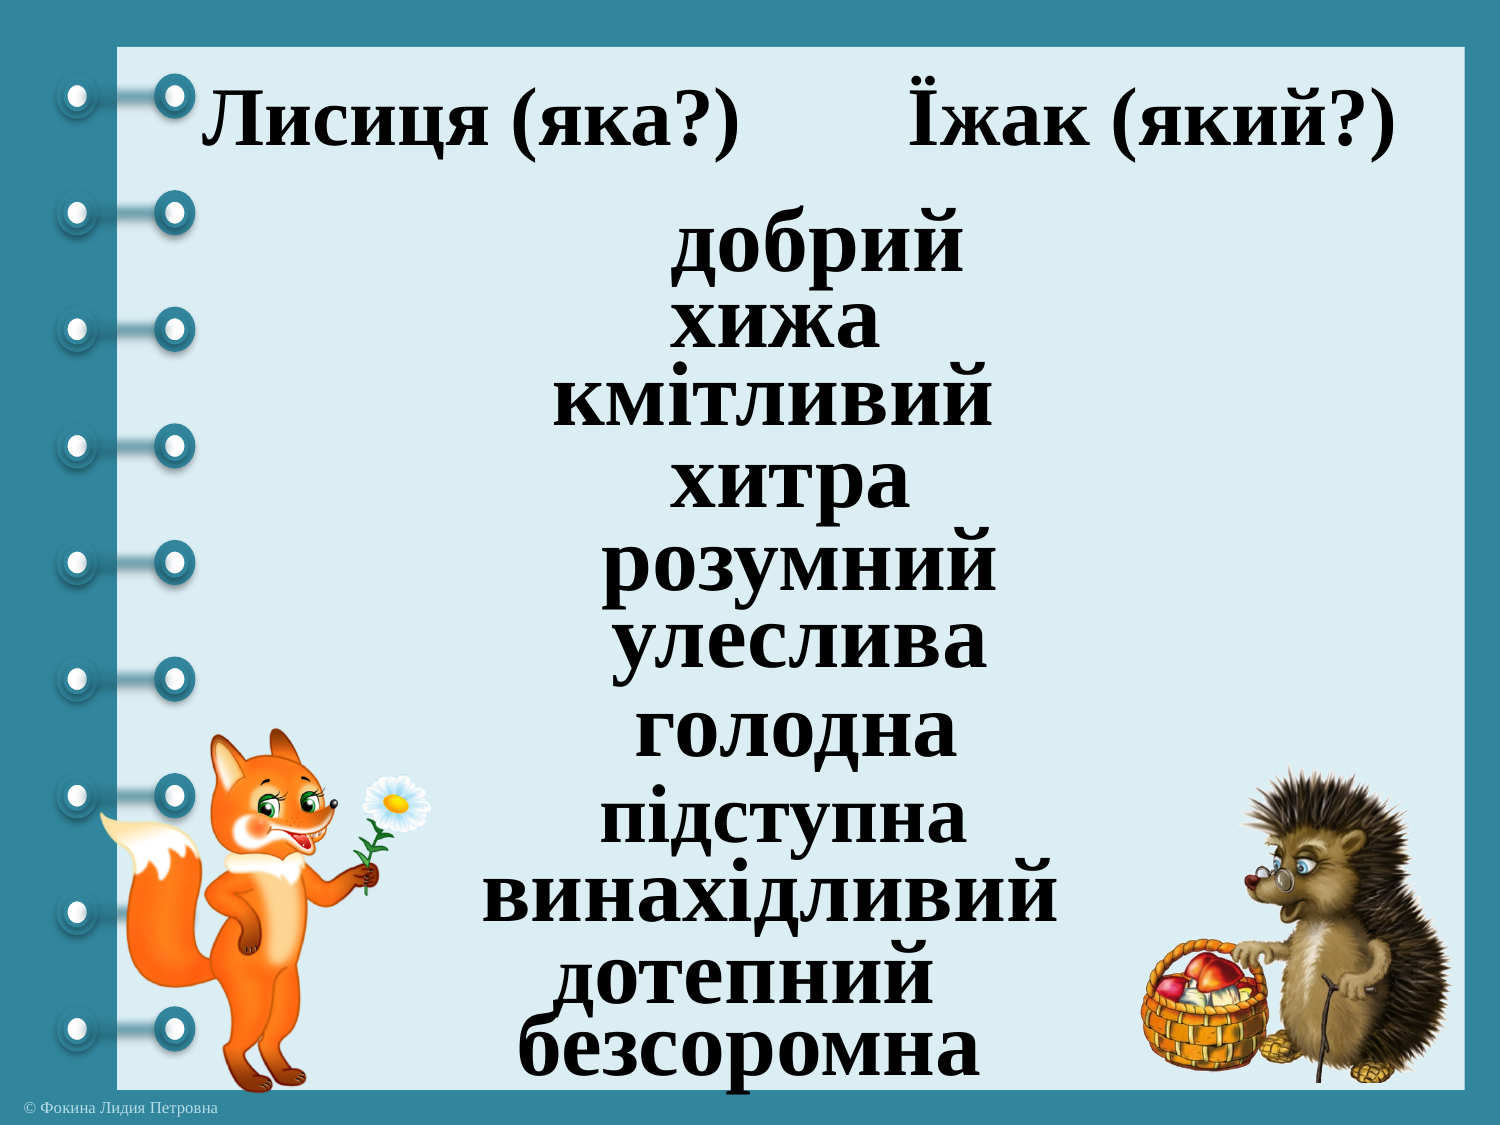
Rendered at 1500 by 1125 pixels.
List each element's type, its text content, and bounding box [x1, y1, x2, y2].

text_box Лисиця (яка?) [187, 54, 778, 170]
text_box розумний [586, 491, 1014, 662]
text_box хижа [655, 248, 987, 326]
text_box улеслива [596, 567, 1008, 738]
picture [1139, 763, 1459, 1083]
text_box безсоромна [501, 976, 1002, 1125]
text_box підступна [584, 751, 987, 822]
text_box хитра [655, 408, 930, 491]
text_box кмітливий [537, 326, 1039, 496]
text_box винахідливий [466, 822, 1081, 992]
text_box дотепний [537, 905, 956, 976]
text_box голодна [620, 656, 1057, 822]
text_box добрий [655, 172, 987, 248]
text_box Їжак (який?) [892, 54, 1500, 170]
picture [98, 727, 432, 1095]
